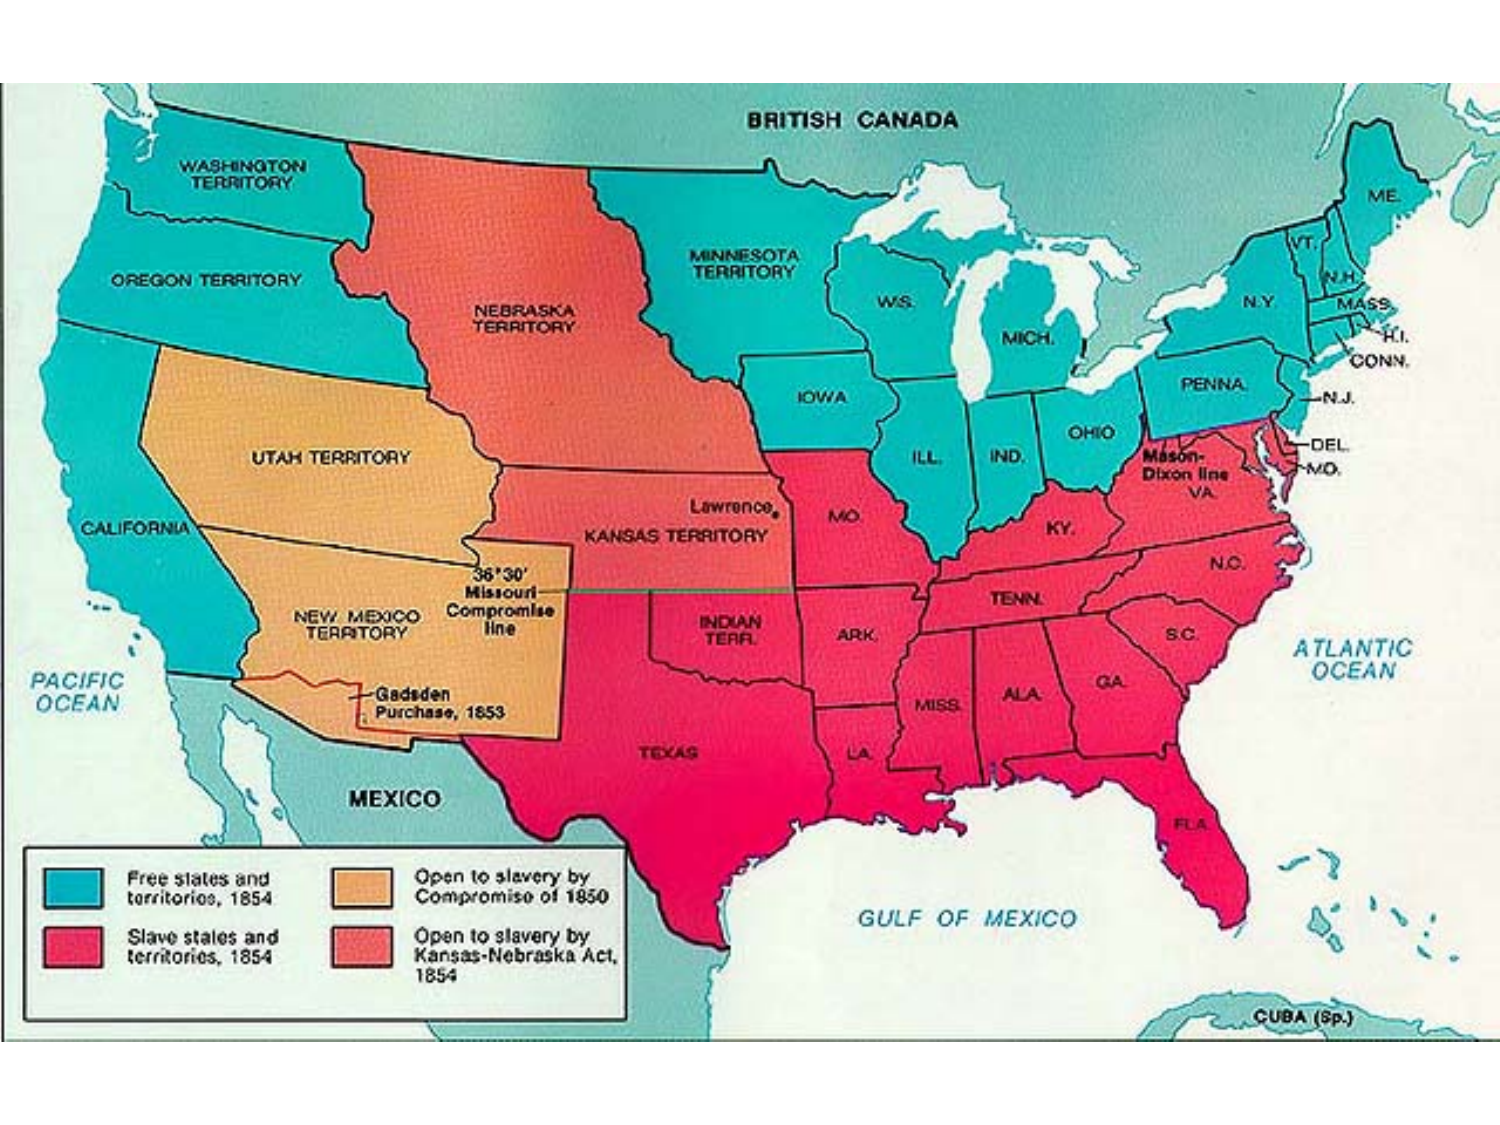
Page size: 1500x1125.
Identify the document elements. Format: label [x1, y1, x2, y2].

picture [0, 83, 1500, 1043]
